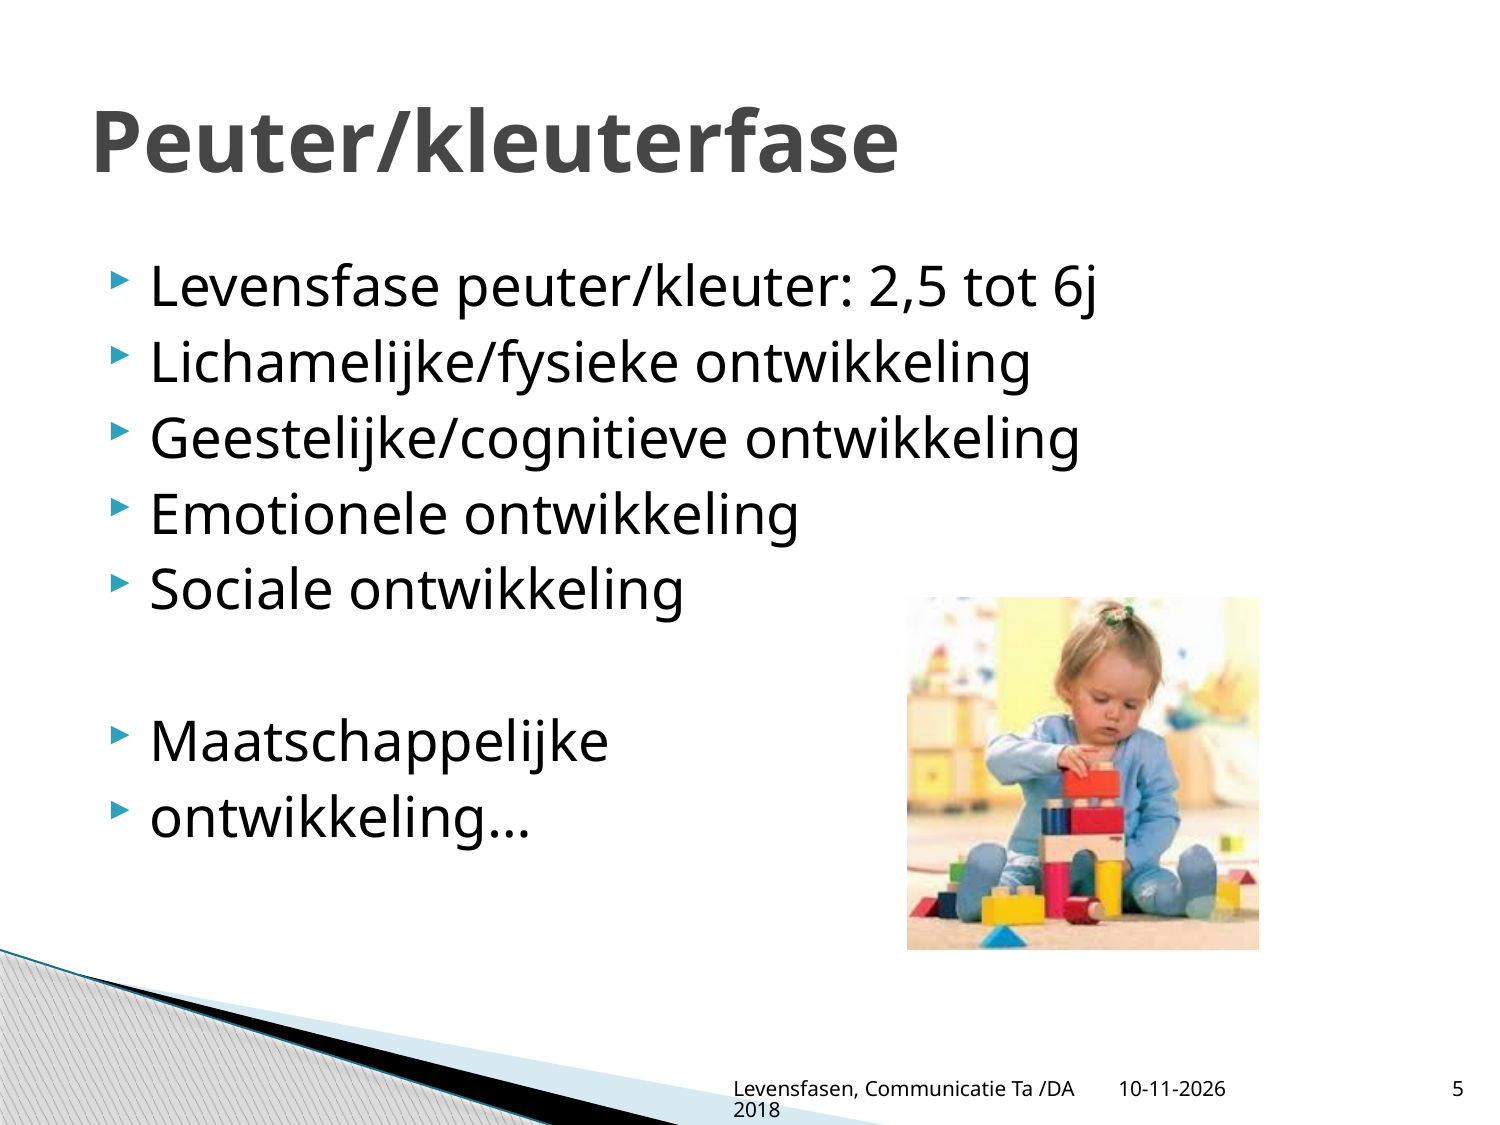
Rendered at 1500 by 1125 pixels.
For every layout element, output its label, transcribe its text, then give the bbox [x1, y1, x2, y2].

slide_number 5 [1418, 1051, 1479, 1112]
title Peuter/kleuterfase [75, 45, 1425, 233]
picture [907, 597, 1260, 950]
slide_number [1105, 1051, 1418, 1112]
list Levensfase peuter/kleuter: 2,5 tot 6j Lichamelijke/fysieke ontwikkeling Geestelijke/cognitieve ontwikkeling Emotionele ontwikkeling Sociale ontwikkeling Maatschappelijke ontwikkeling… [75, 243, 1425, 986]
footer Levensfasen, Communicatie Ta /DA 2018 [718, 1051, 1105, 1112]
